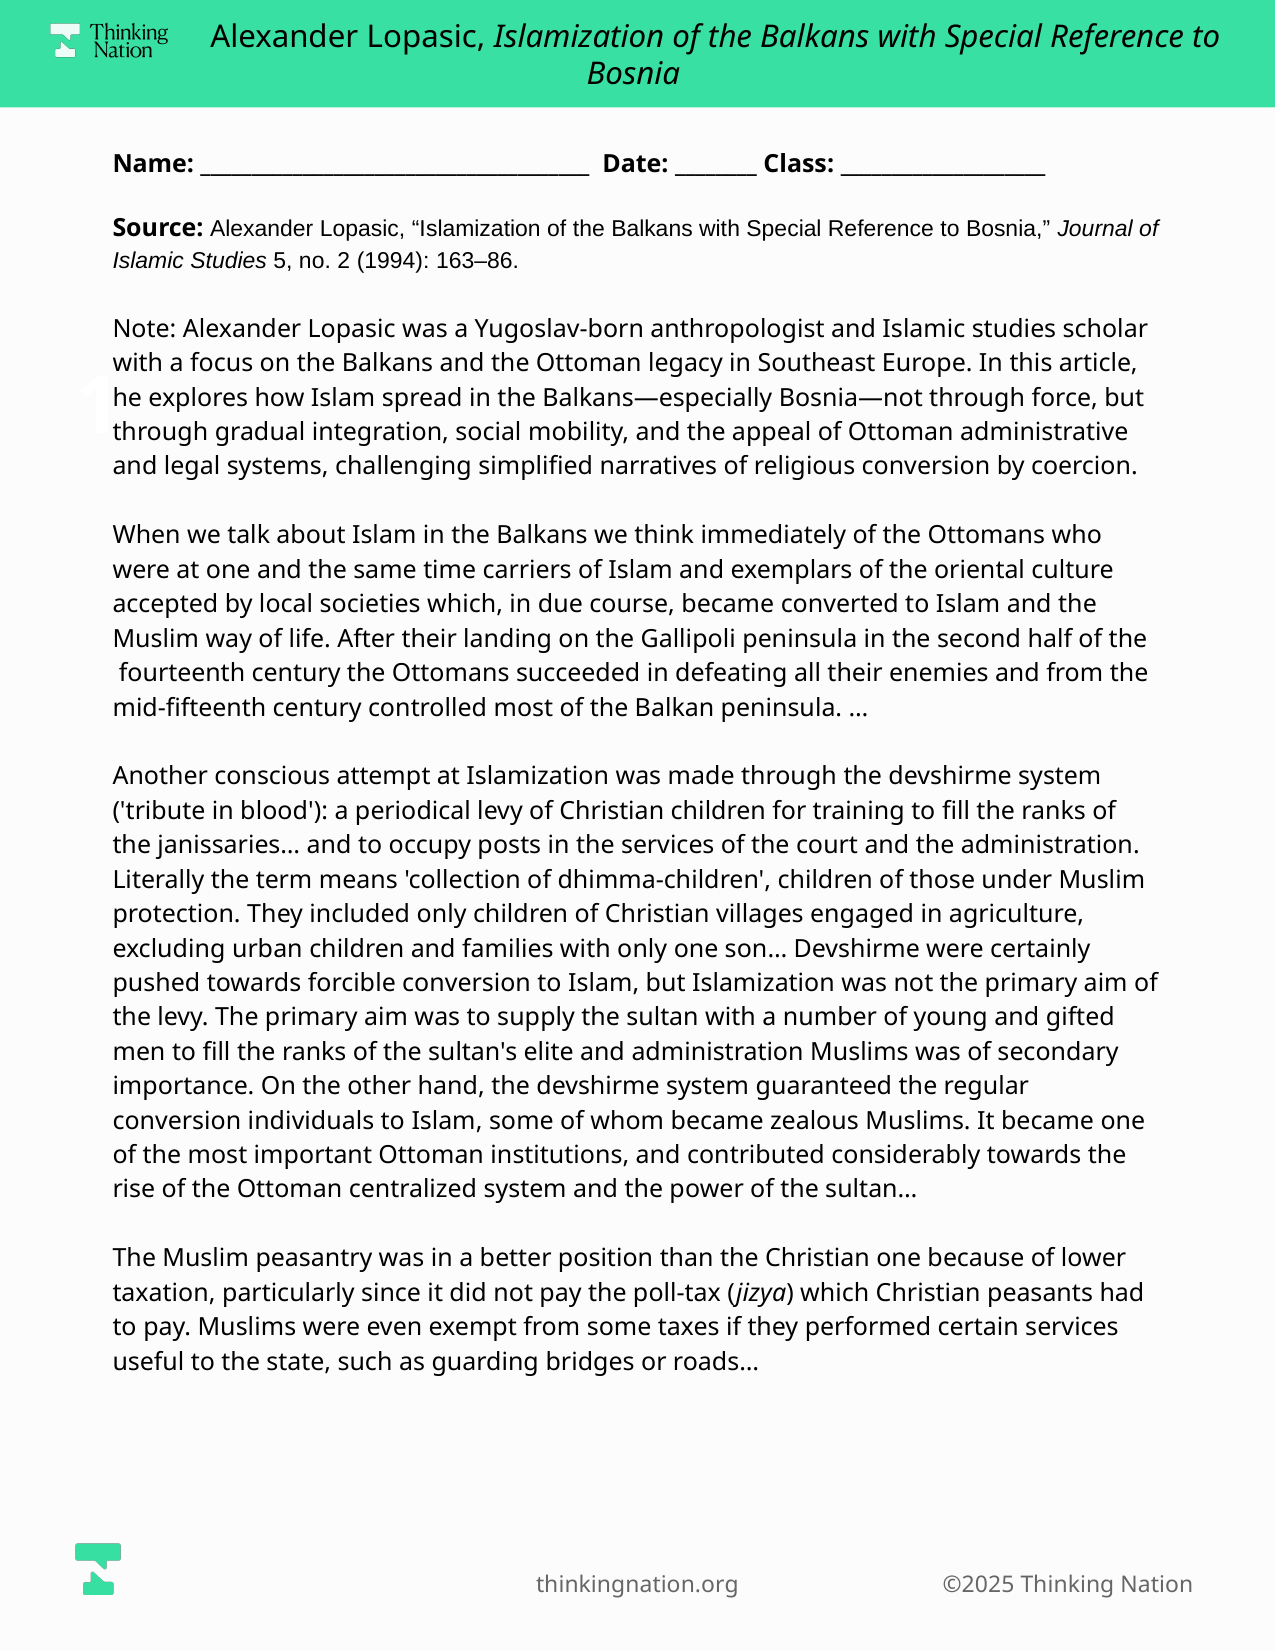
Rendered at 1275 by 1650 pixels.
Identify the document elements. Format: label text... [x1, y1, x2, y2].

text_box Name: ______________________________________ Date: ________ Class: ____________________ Source: Alexander Lopasic, “Islamization of the Balkans with Special Reference to Bosnia,” Journal of Islamic Studies 5, no. 2 (1994): 163–86. Note: Alexander Lopasic was a Yugoslav-born anthropologist and Islamic studies scholar with a focus on the Balkans and the Ottoman legacy in Southeast Europe. In this article, he explores how Islam spread in the Balkans—especially Bosnia—not through force, but through gradual integration, social mobility, and the appeal of Ottoman administrative and legal systems, challenging simplified narratives of religious conversion by coercion. When we talk about Islam in the Balkans we think immediately of the Ottomans who were at one and the same time carriers of Islam and exemplars of the oriental culture accepted by local societies which, in due course, became converted to Islam and the Muslim way of life. After their landing on the Gallipoli peninsula in the second half of the fourteenth century the Ottomans succeeded in defeating all their enemies and from the mid-fifteenth century controlled most of the Balkan peninsula. … Another conscious attempt at Islamization was made through the devshirme system ('tribute in blood'): a periodical levy of Christian children for training to fill the ranks of the janissaries… and to occupy posts in the services of the court and the administration. Literally the term means 'collection of dhimma-children', children of those under Muslim protection. They included only children of Christian villages engaged in agriculture, excluding urban children and families with only one son… Devshirme were certainly pushed towards forcible conversion to Islam, but Islamization was not the primary aim of the levy. The primary aim was to supply the sultan with a number of young and gifted men to fill the ranks of the sultan's elite and administration Muslims was of secondary importance. On the other hand, the devshirme system guaranteed the regular conversion individuals to Islam, some of whom became zealous Muslims. It became one of the most important Ottoman institutions, and contributed considerably towards the rise of the Ottoman centralized system and the power of the sultan… The Muslim peasantry was in a better position than the Christian one because of lower taxation, particularly since it did not pay the poll-tax (jizya) which Christian peasants had to pay. Muslims were even exempt from some taxes if they performed certain services useful to the state, such as guarding bridges or roads… [97, 132, 1178, 1459]
text_box Alexander Lopasic, Islamization of the Balkans with Special Reference to Bosnia [0, 0, 1275, 108]
picture [36, 12, 172, 69]
text_box 1 [30, 315, 165, 450]
picture [62, 1533, 134, 1605]
text_box ©2025 Thinking Nation [907, 1553, 1210, 1605]
text_box thinkingnation.org [486, 1553, 789, 1605]
